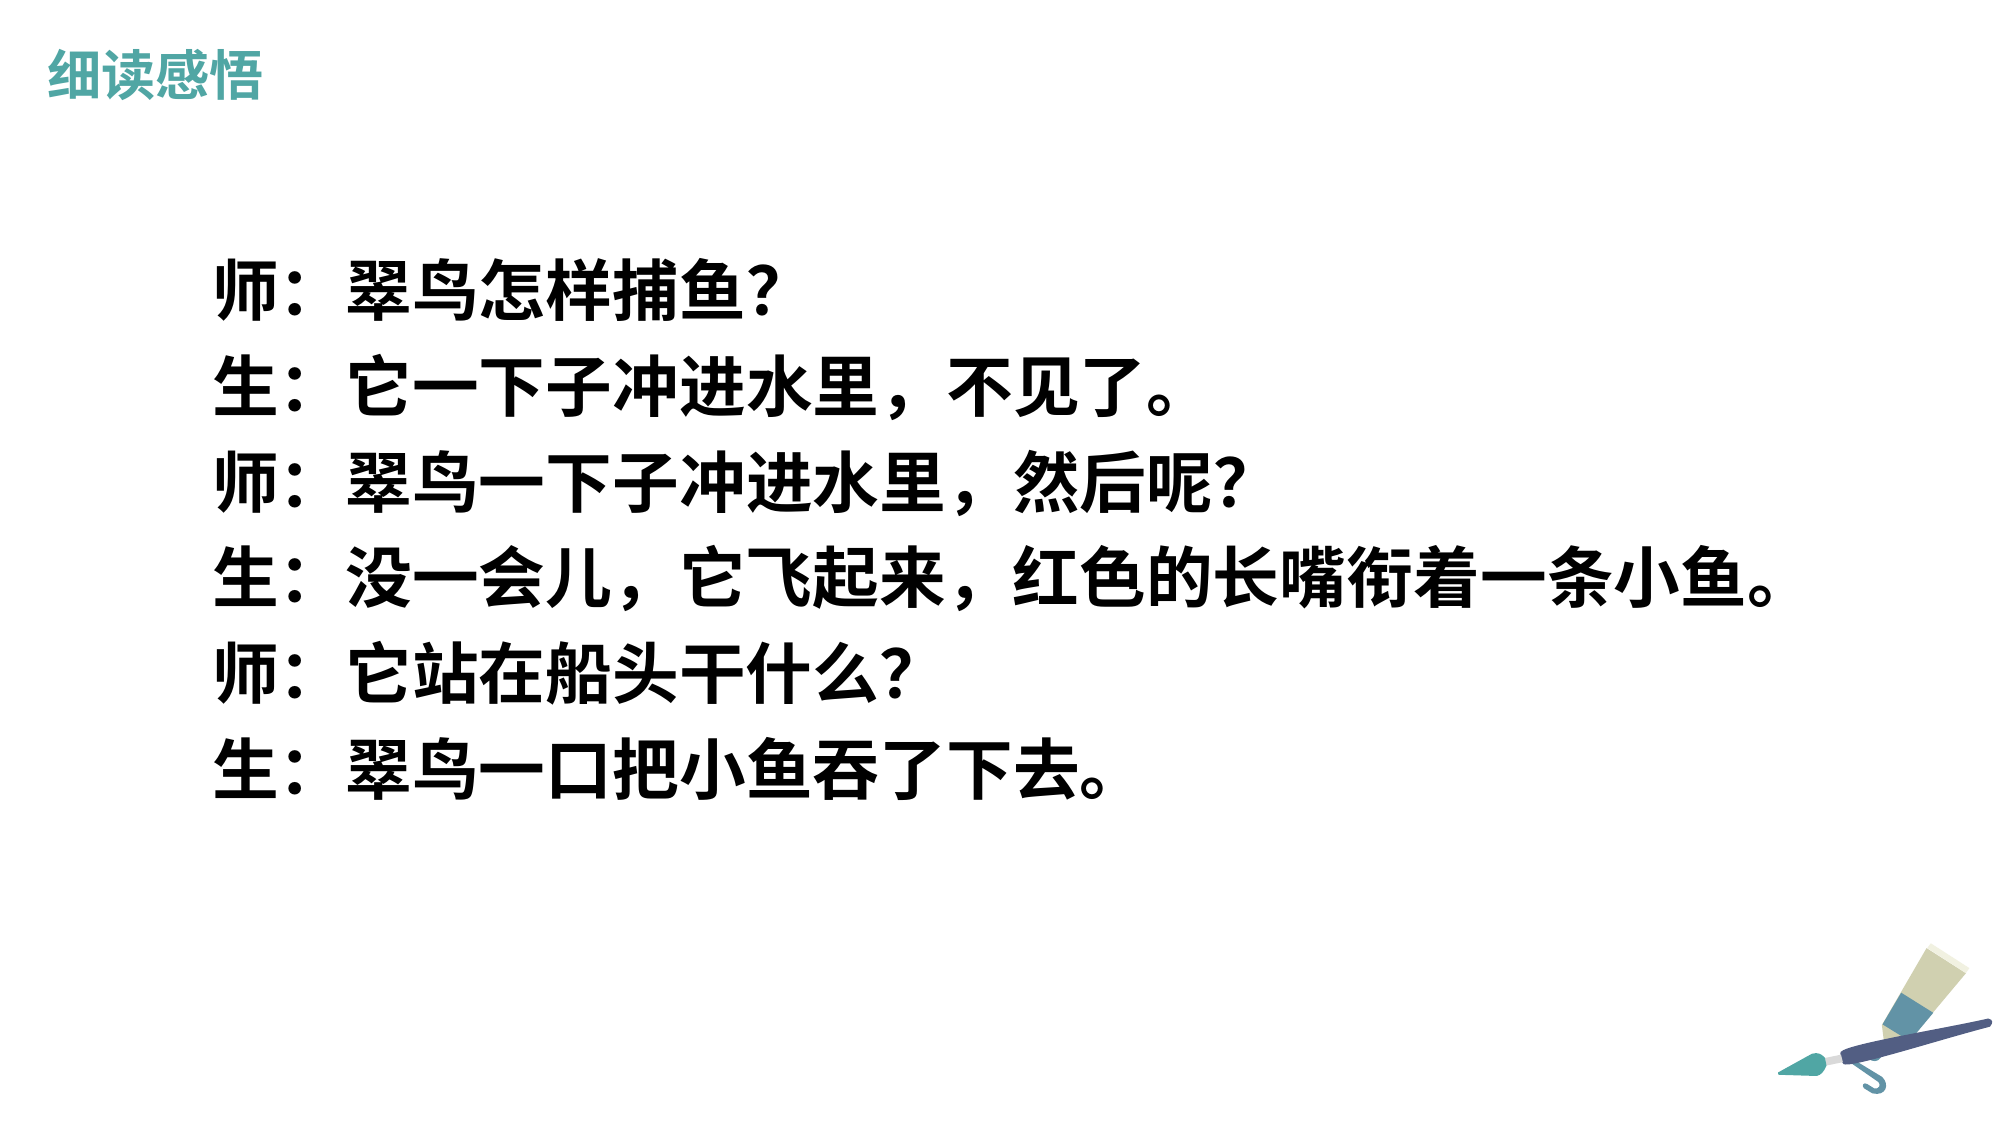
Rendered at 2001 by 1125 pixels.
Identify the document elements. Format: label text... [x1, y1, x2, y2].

text_box 师：翠鸟怎样捕鱼？ 生：它一下子冲进水里，不见了。 师：翠鸟一下子冲进水里，然后呢？ 生：没一会儿，它飞起来，红色的长嘴衔着一条小鱼。 师：它站在船头干什么？ 生：翠鸟一口把小鱼吞了下去。 [166, 225, 1967, 912]
text_box 细读感悟 [32, 33, 347, 114]
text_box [1811, 945, 1974, 1125]
